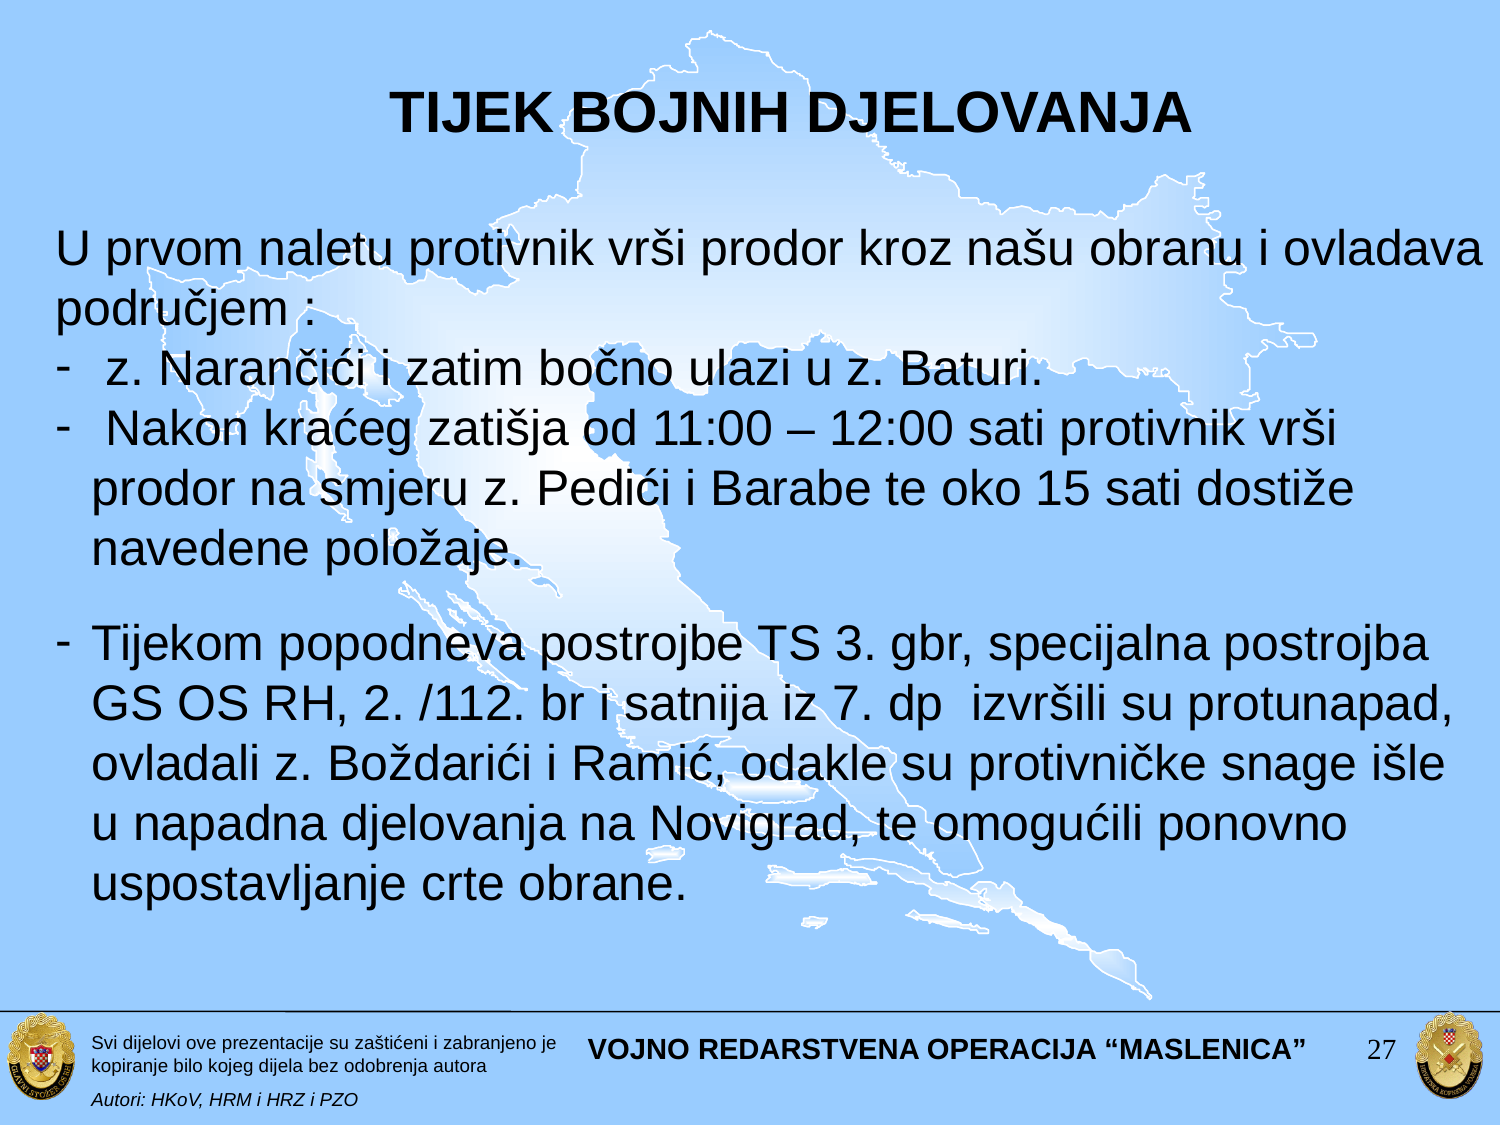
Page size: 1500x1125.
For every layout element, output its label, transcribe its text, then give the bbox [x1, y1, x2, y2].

picture [1415, 1011, 1483, 1099]
footer VOJNO REDARSTVENA OPERACIJA “MASLENICA” [572, 1022, 1387, 1074]
text_box TIJEK BOJNIH DJELOVANJA [375, 66, 1210, 152]
picture [7, 1012, 75, 1100]
text_box U prvom naletu protivnik vrši prodor kroz našu obranu i ovladava područjem : z. Narančići i zatim bočno ulazi u z. Baturi. Nakon kraćeg zatišja od 11:00 – 12:00 sati protivnik vrši prodor na smjeru z. Pedići i Barabe te oko 15 sati dostiže navedene položaje. Tijekom popodneva postrojbe TS 3. gbr, specijalna postrojba GS OS RH, 2. /112. br i satnija iz 7. dp izvršili su protunapad, ovladali z. Boždarići i Ramić, odakle su protivničke snage išle u napadna djelovanja na Novigrad, te omogućili ponovno uspostavljanje crte obrane. [41, 207, 1500, 919]
